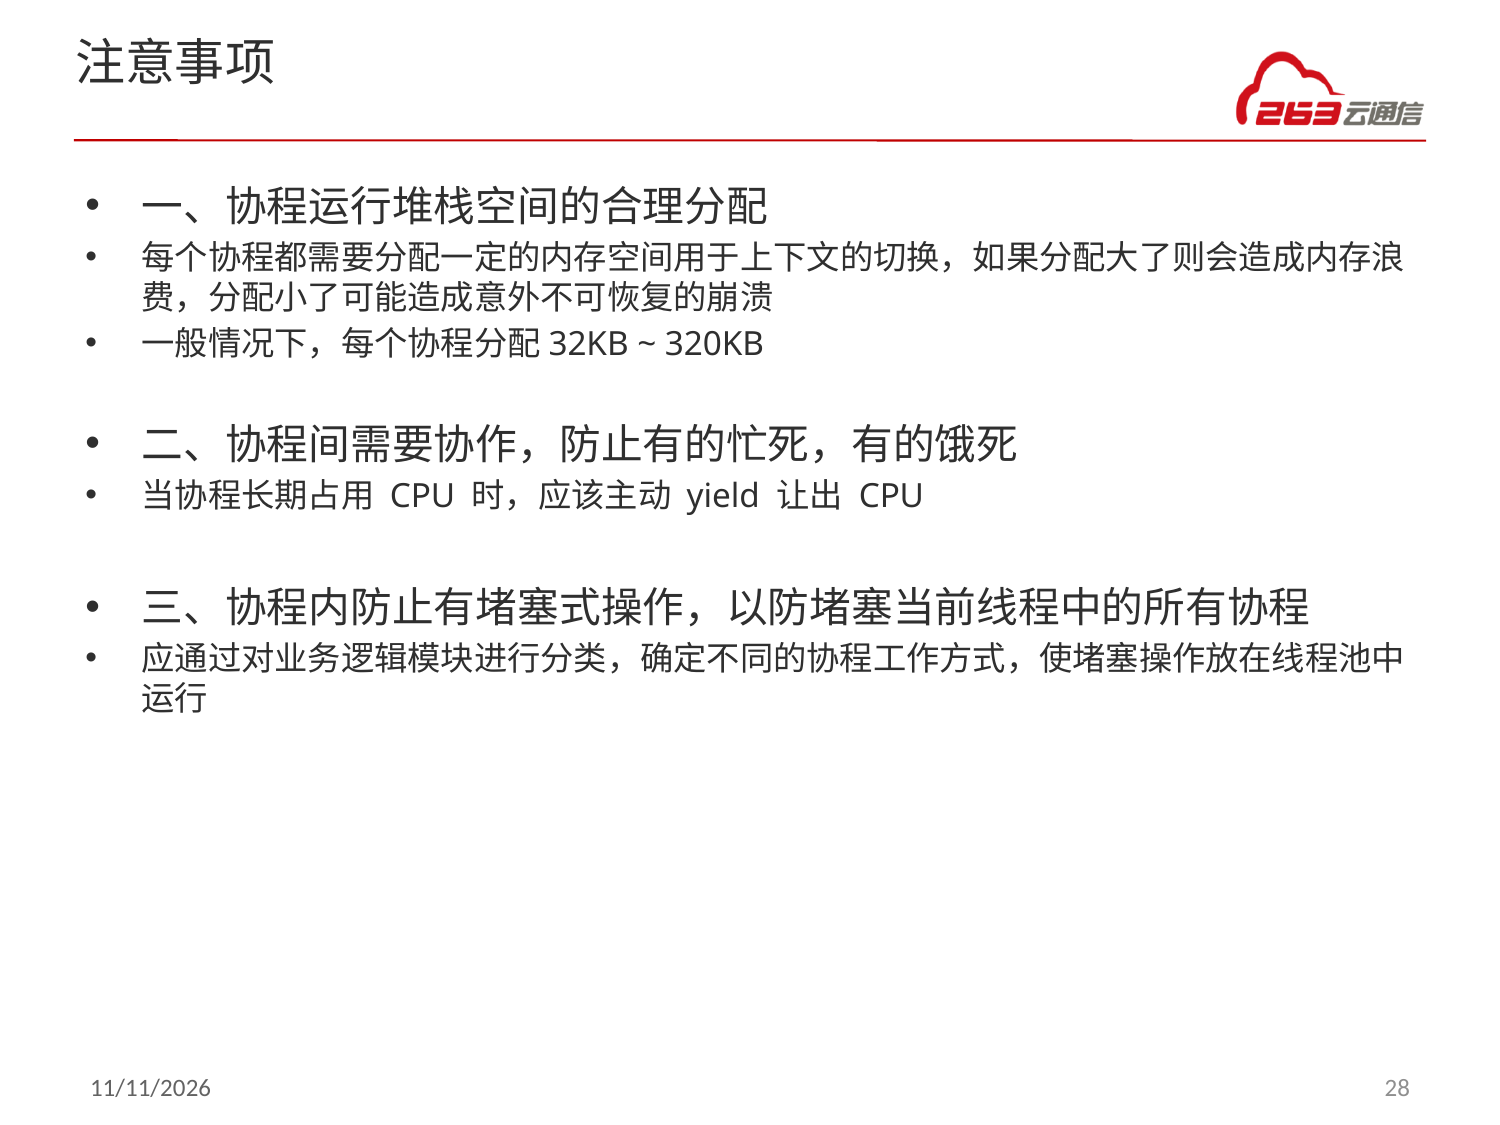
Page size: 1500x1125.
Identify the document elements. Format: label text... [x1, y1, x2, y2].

title 注意事项 [75, 30, 1235, 136]
list 一、协程运行堆栈空间的合理分配 每个协程都需要分配一定的内存空间用于上下文的切换，如果分配大了则会造成内存浪费，分配小了可能造成意外不可恢复的崩溃 一般情况下，每个协程分配32KB ~ 320KB 二、协程间需要协作，防止有的忙死，有的饿死 当协程长期占用 CPU 时，应该主动 yield 让出 CPU 三、协程内防止有堵塞式操作，以防堵塞当前线程中的所有协程 应通过对业务逻辑模块进行分类，确定不同的协程工作方式，使堵塞操作放在线程池中运行 [70, 171, 1421, 1016]
picture [1230, 37, 1430, 141]
